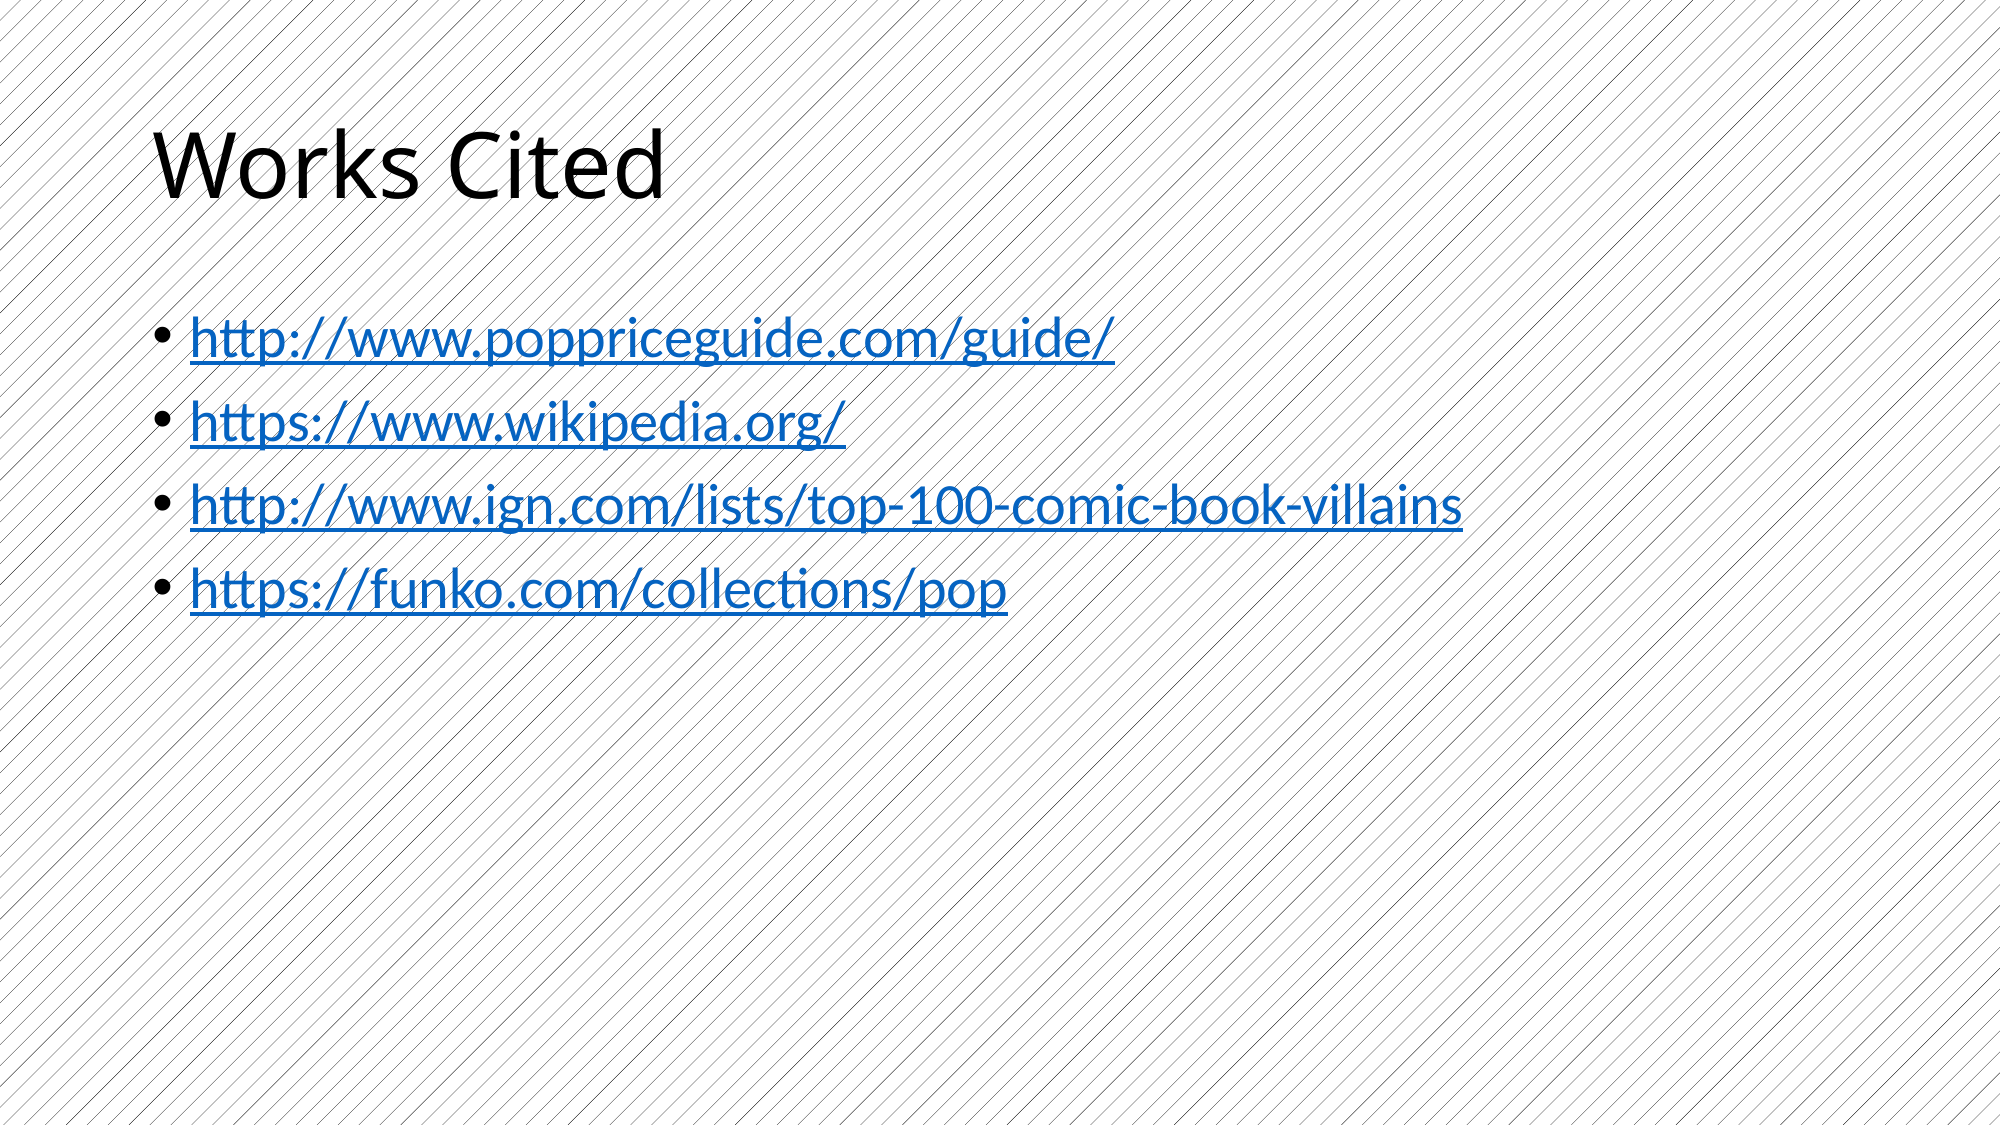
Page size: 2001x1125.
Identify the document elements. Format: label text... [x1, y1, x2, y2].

list http://www.poppriceguide.com/guide/ https://www.wikipedia.org/ http://www.ign.com/lists/top-100-comic-book-villains https://funko.com/collections/pop [137, 299, 1863, 1014]
title Works Cited [137, 59, 1863, 278]
